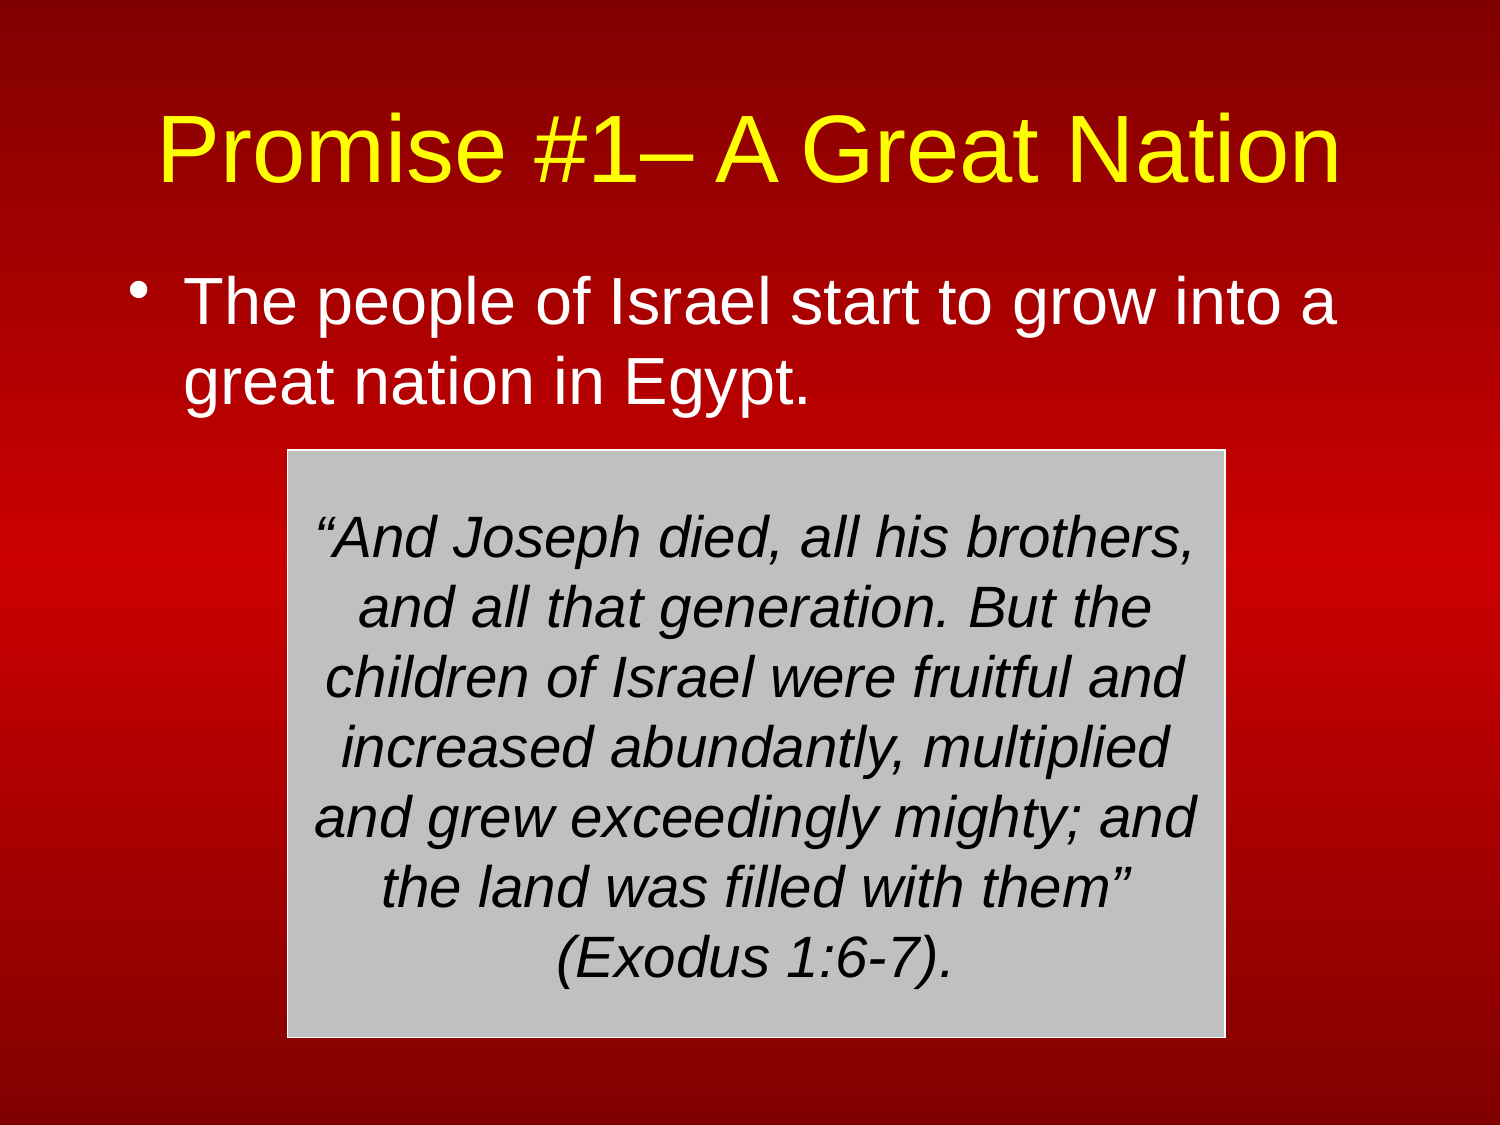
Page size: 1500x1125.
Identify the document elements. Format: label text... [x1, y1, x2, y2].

title Promise #1– A Great Nation [37, 50, 1463, 238]
list The people of Israel start to grow into a great nation in Egypt. [112, 249, 1388, 425]
text_box “And Joseph died, all his brothers, and all that generation. But the children of Israel were fruitful and increased abundantly, multiplied and grew exceedingly mighty; and the land was filled with them” (Exodus 1:6-7). [287, 449, 1225, 1038]
